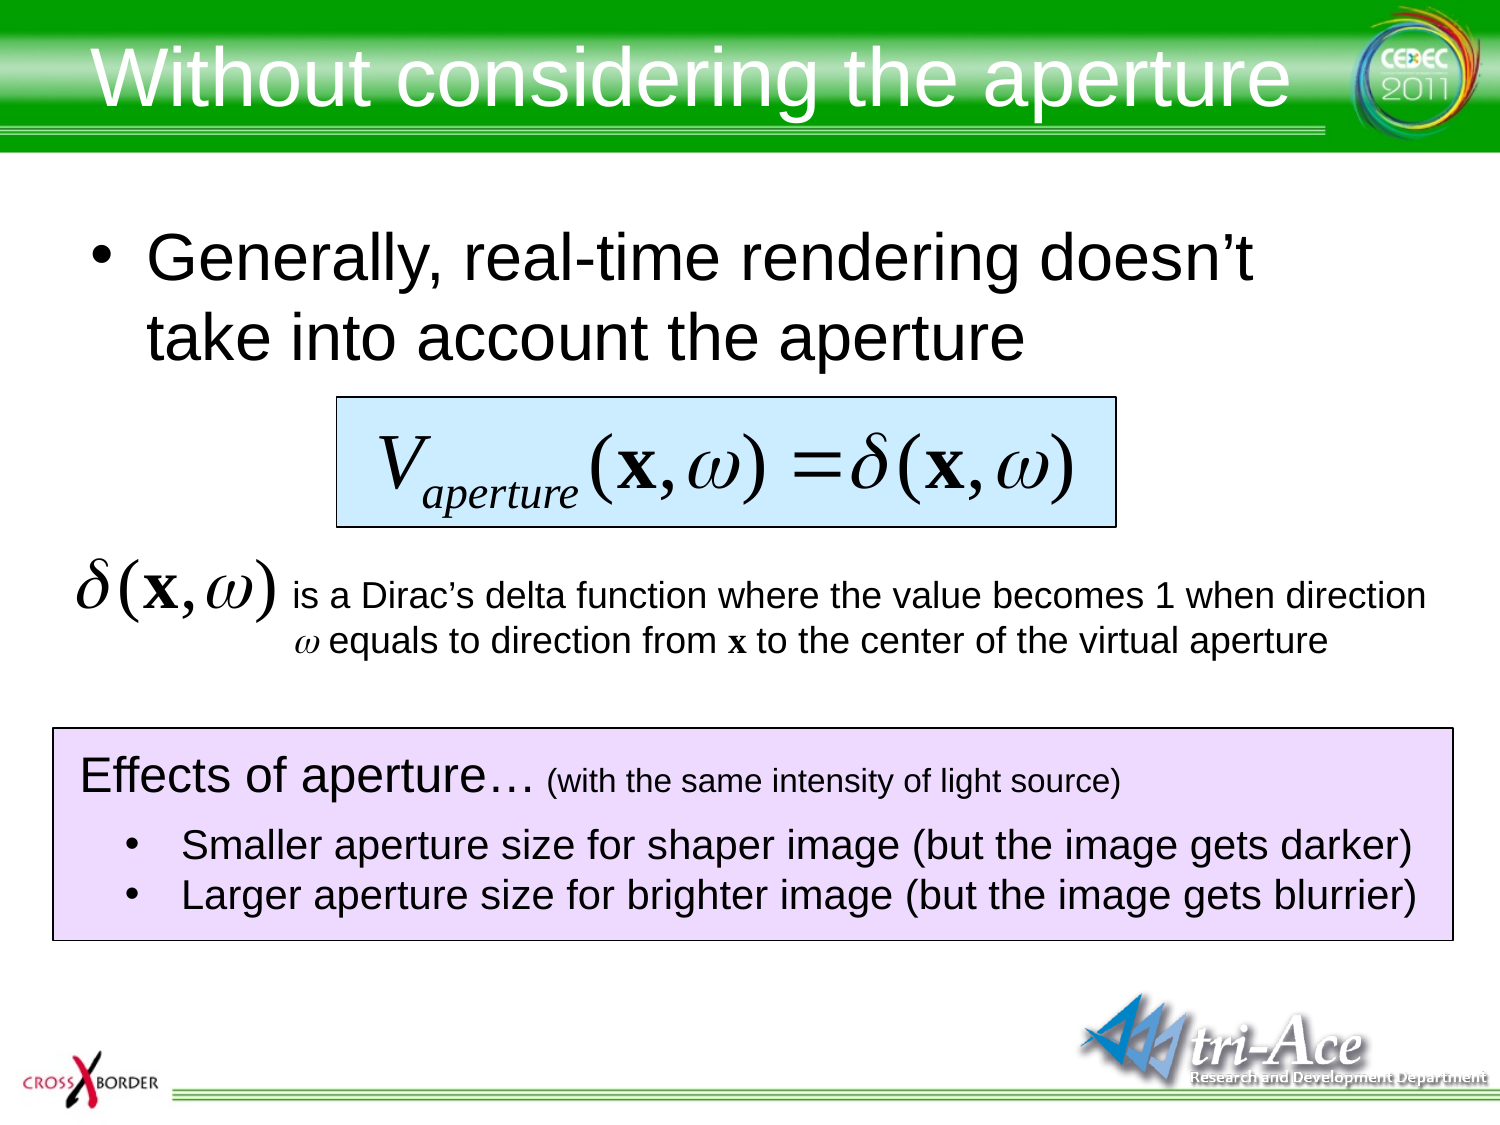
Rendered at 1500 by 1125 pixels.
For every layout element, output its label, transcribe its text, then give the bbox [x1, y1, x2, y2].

picture [0, 987, 1500, 1125]
text_box [336, 397, 1117, 527]
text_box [371, 408, 1093, 535]
text_box is a Dirac’s delta function where the value becomes 1 when direction w equals to direction from x to the center of the virtual aperture [277, 563, 1459, 669]
title Without considering the aperture [74, 7, 1426, 140]
list Generally, real-time rendering doesn’t take into account the aperture [74, 206, 1412, 386]
text_box Effects of aperture… (with the same intensity of light source) [64, 735, 1138, 811]
picture [0, 0, 1500, 155]
text_box [53, 727, 1453, 941]
text_box Smaller aperture size for shaper image (but the image gets darker) Larger aperture size for brighter image (but the image gets blurrier) [109, 810, 1434, 926]
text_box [64, 543, 290, 639]
